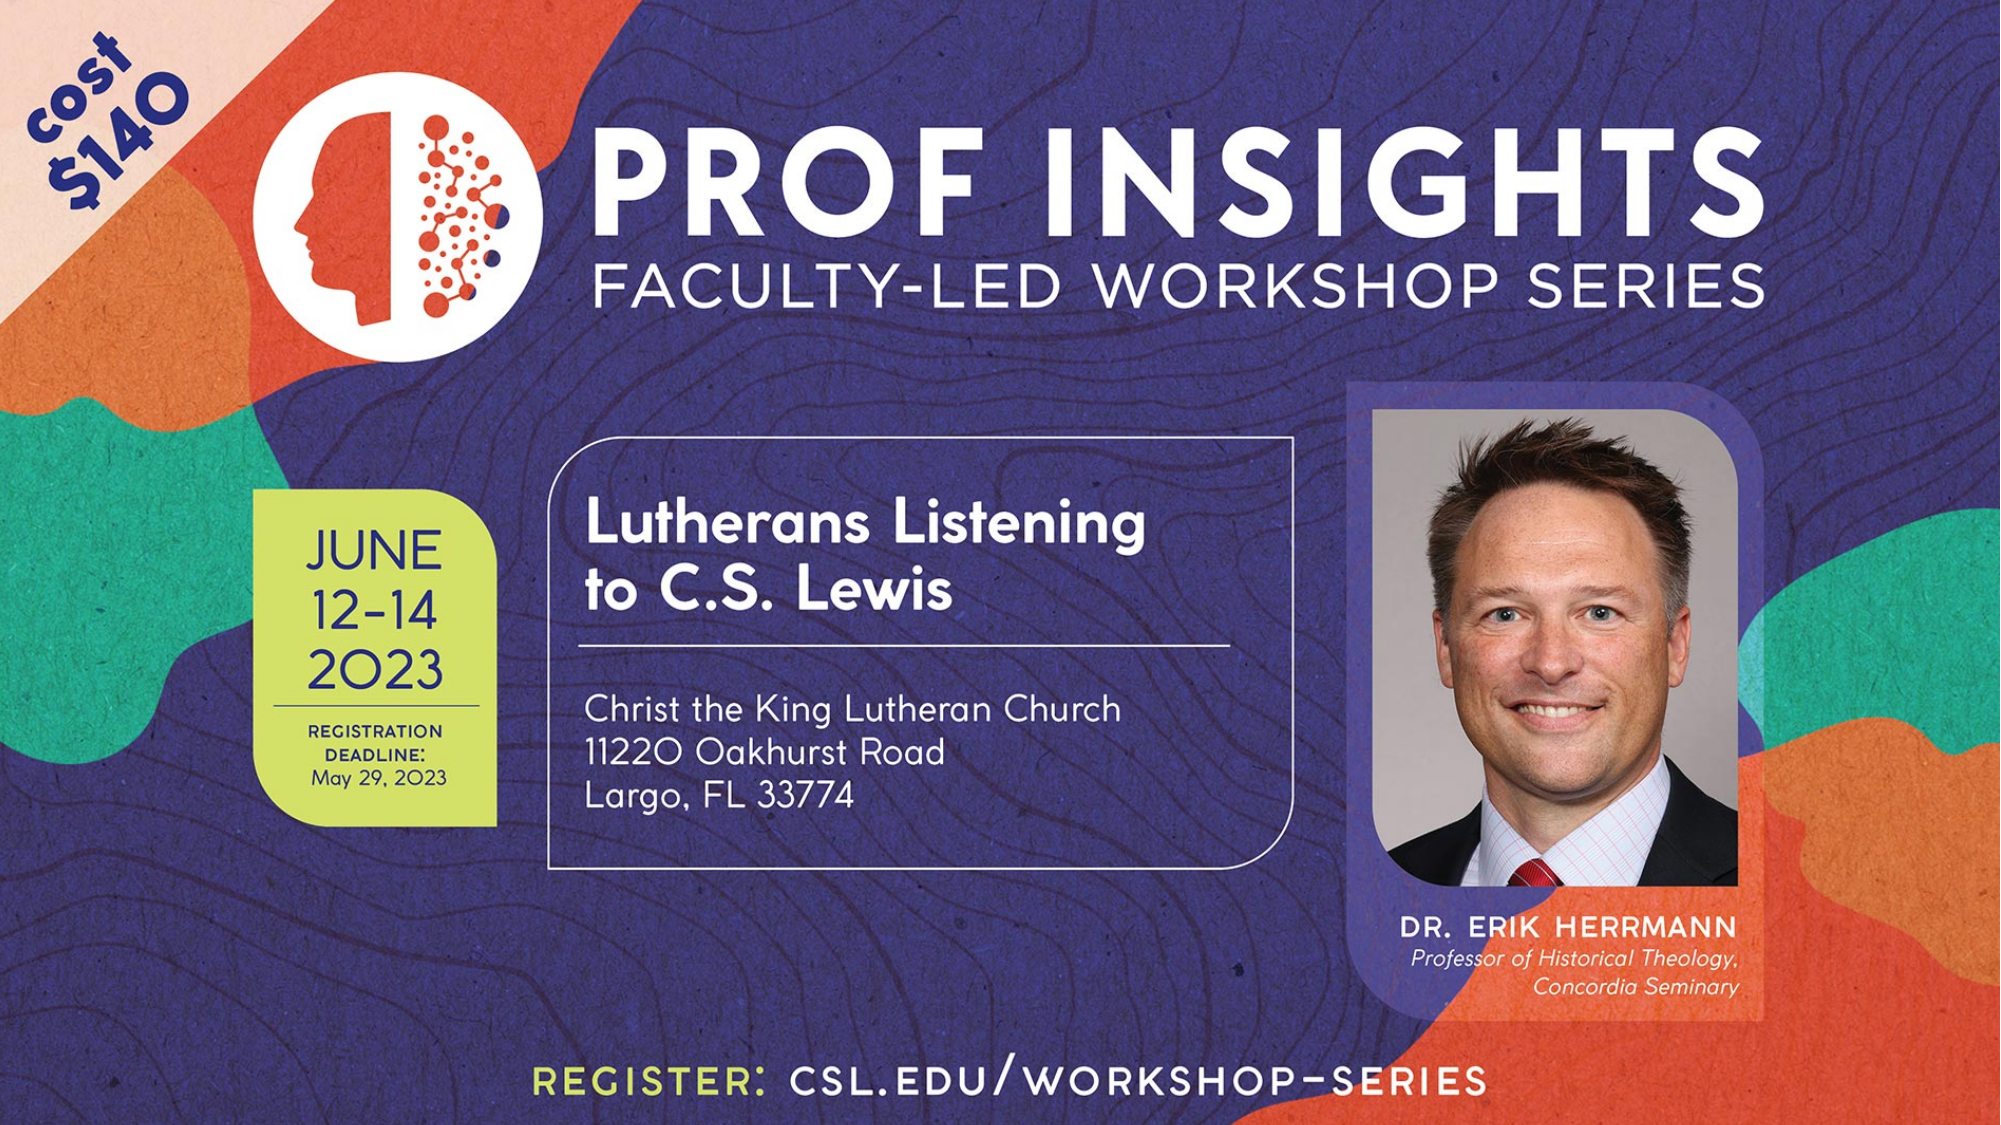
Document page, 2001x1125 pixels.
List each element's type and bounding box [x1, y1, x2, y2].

list [0, 0, 2000, 1125]
